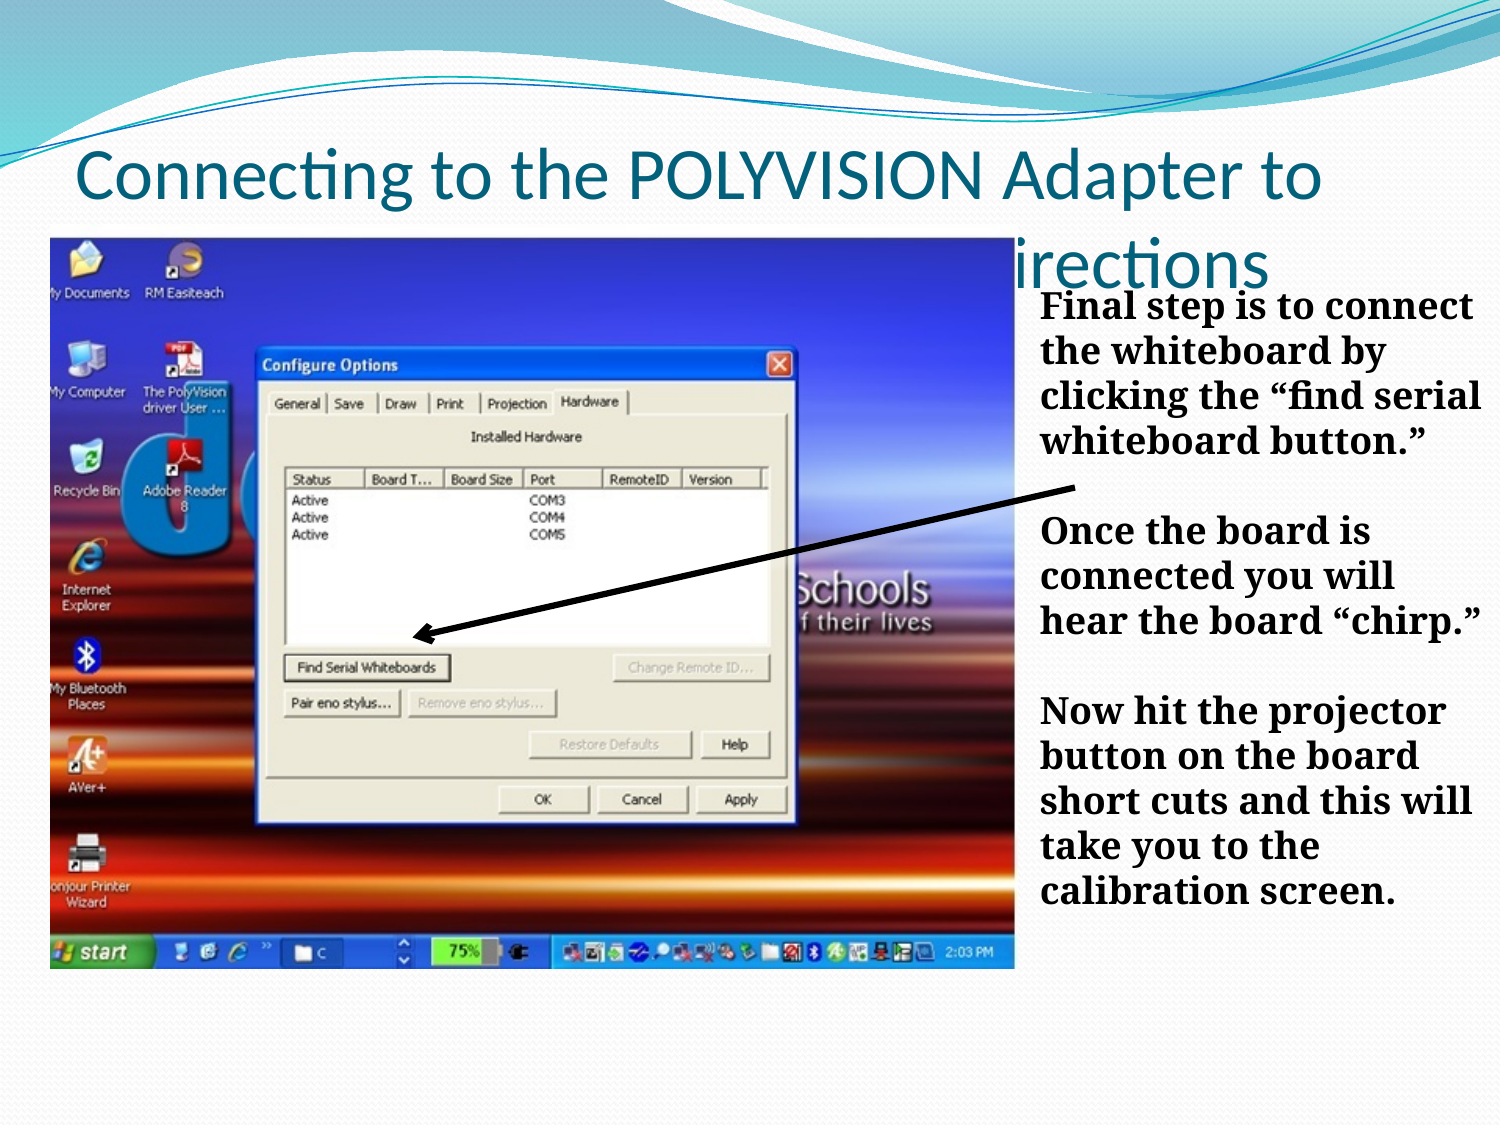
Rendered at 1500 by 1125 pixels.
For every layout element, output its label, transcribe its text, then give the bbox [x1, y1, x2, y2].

picture [49, 224, 1018, 969]
title Connecting to the POLYVISION Adapter to the Classboard Bluetooth- PC Directions [75, 115, 1425, 303]
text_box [412, 487, 1076, 638]
text_box Final step is to connect the whiteboard by clicking the “find serial whiteboard button.” Once the board is connected you will hear the board “chirp.” Now hit the projector button on the board short cuts and this will take you to the calibration screen. [1025, 274, 1500, 920]
